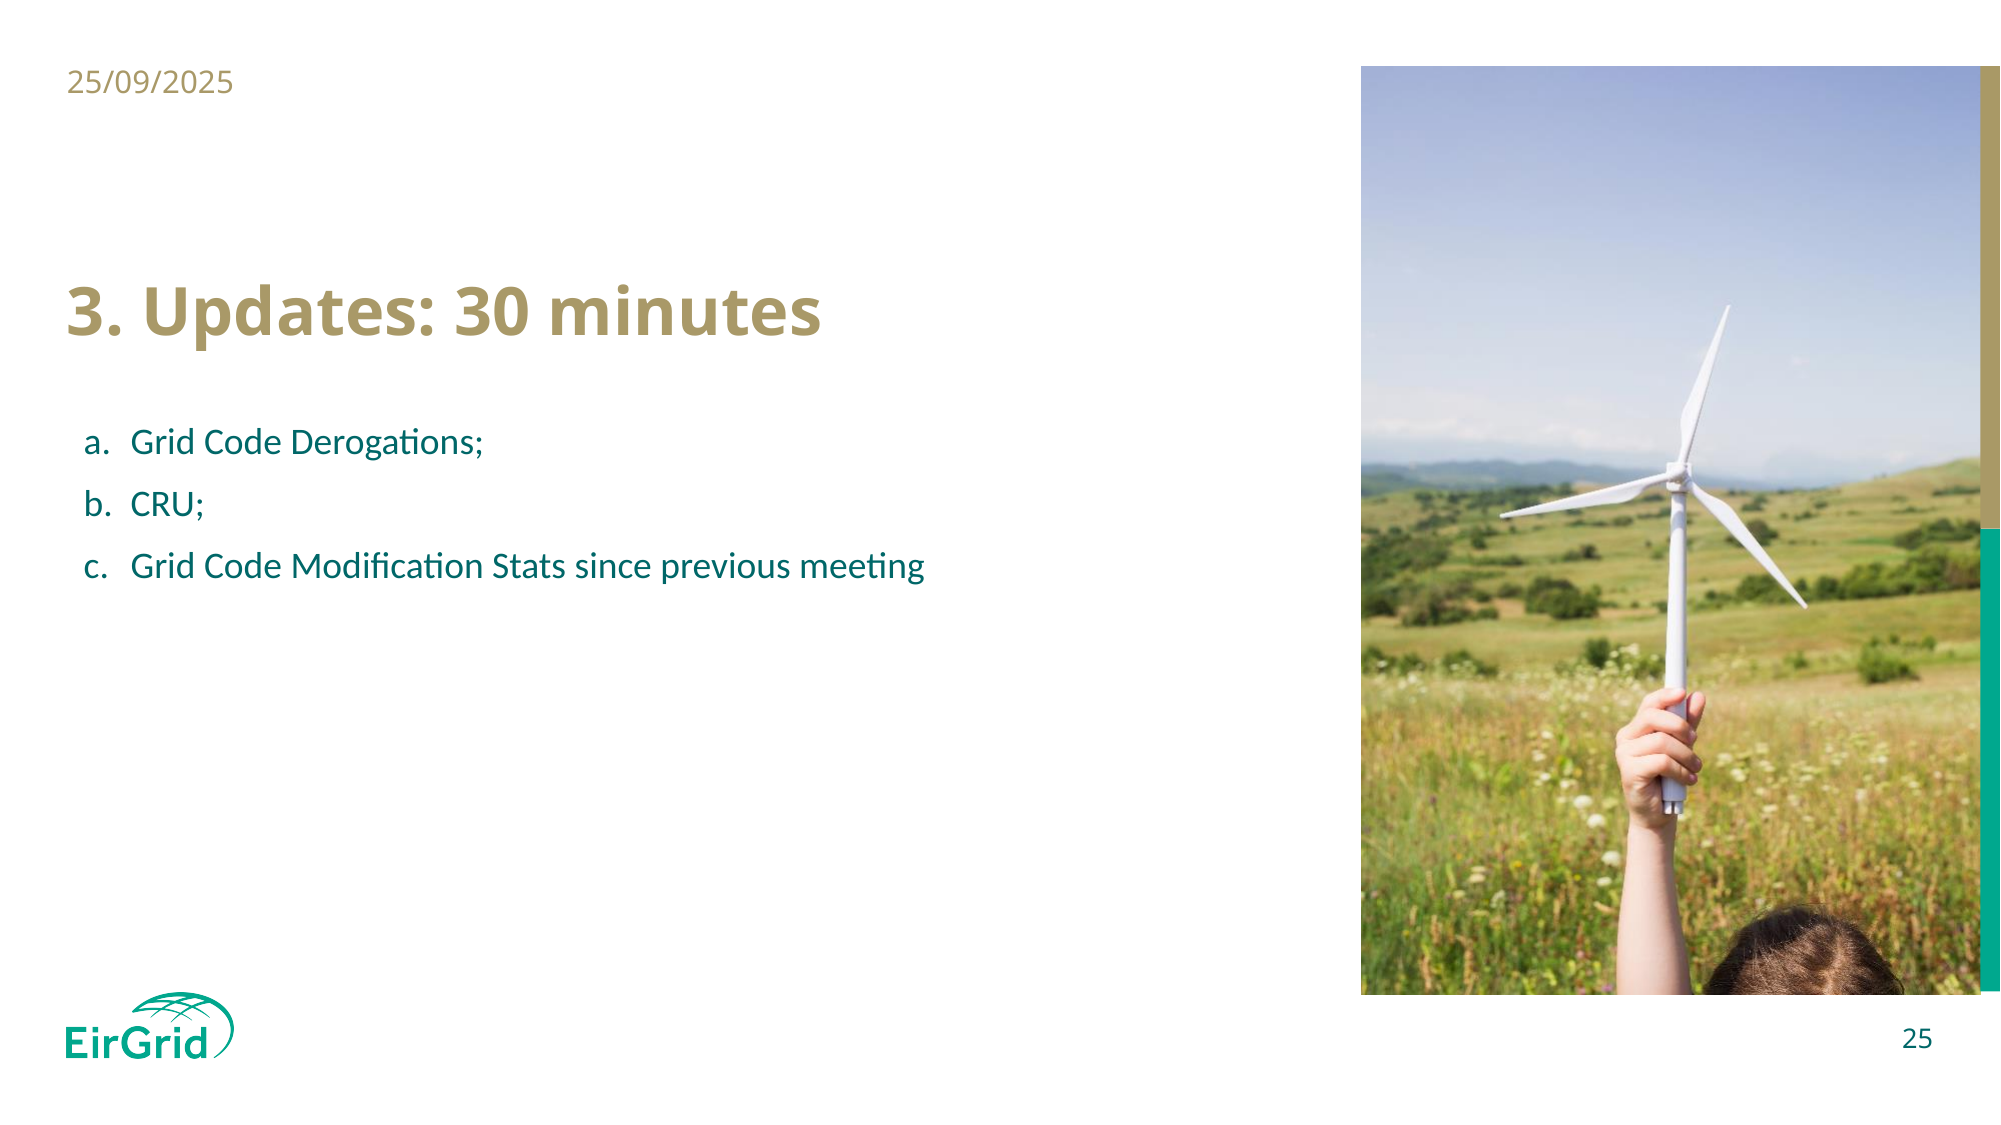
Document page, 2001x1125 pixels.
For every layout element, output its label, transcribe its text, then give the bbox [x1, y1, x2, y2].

picture [1361, 66, 1981, 995]
picture [66, 992, 234, 1059]
text_box 25/09/2025 [66, 66, 429, 124]
title 3. Updates: 30 minutes [66, 278, 1250, 385]
list Grid Code Derogations; CRU; Grid Code Modification Stats since previous meeting [8, 410, 1344, 929]
slide_number 25 [1858, 992, 1933, 1059]
